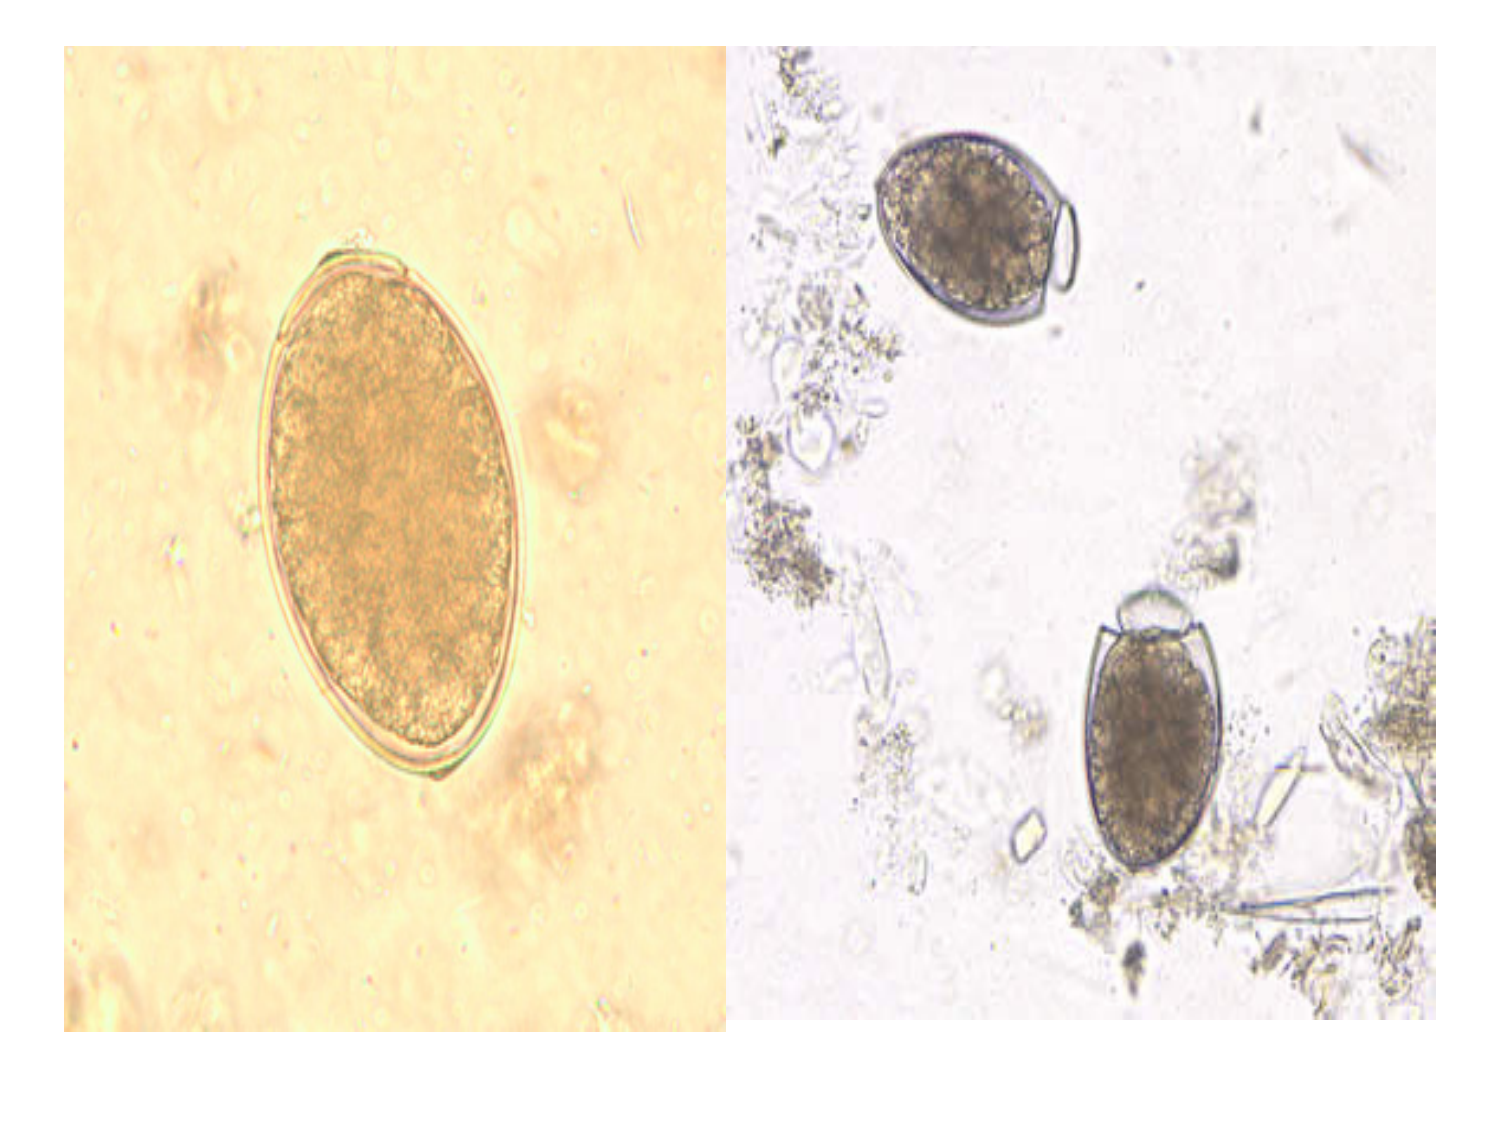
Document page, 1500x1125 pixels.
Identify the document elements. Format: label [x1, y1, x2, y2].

picture [64, 46, 1436, 1032]
